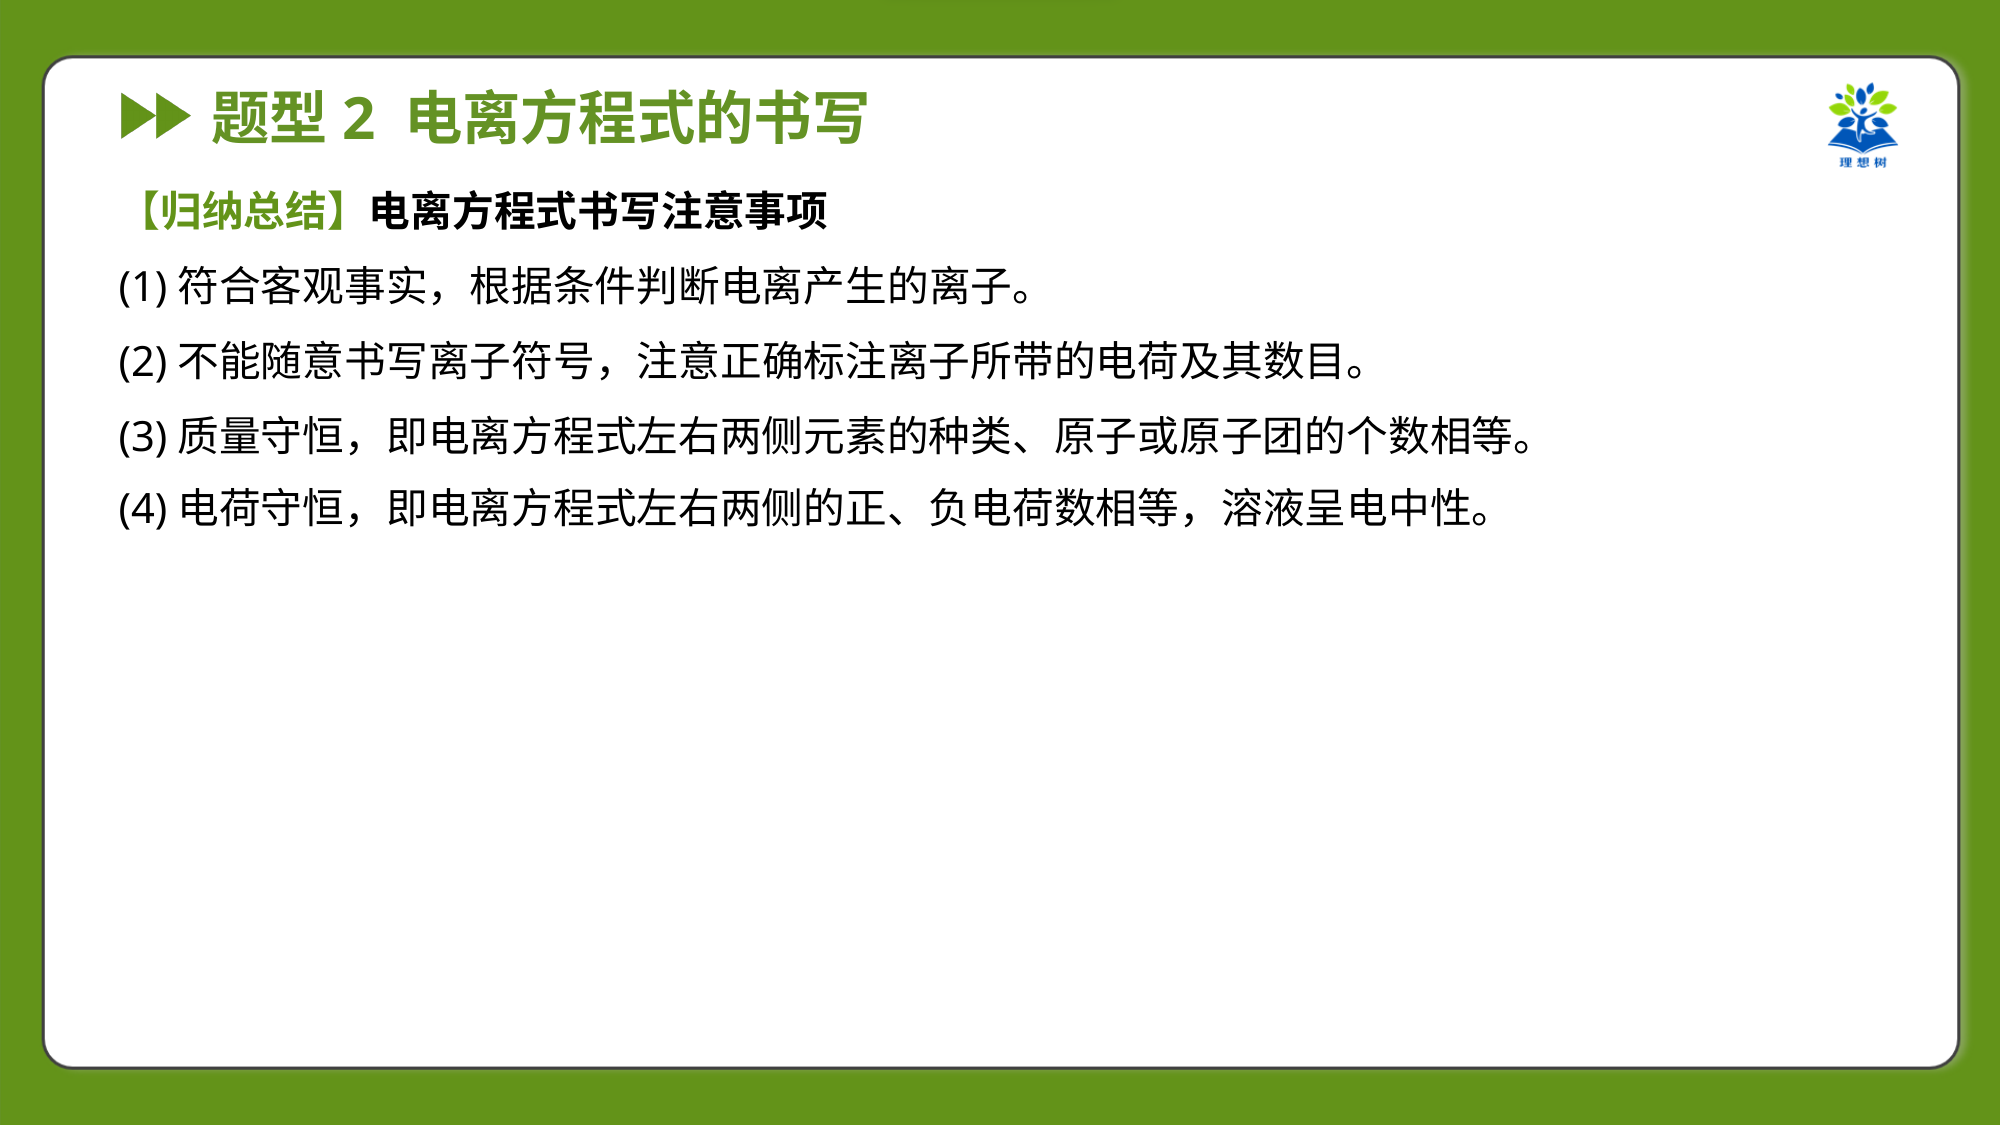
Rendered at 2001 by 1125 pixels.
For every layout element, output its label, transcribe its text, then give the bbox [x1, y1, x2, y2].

picture [0, 0, 2000, 1125]
text_box 【归纳总结】电离方程式书写注意事项 (1)符合客观事实，根据条件判断电离产生的离子。 (2)不能随意书写离子符号，注意正确标注离子所带的电荷及其数目。 (3)质量守恒，即电离方程式左右两侧元素的种类、原子或原子团的个数相等。 (4)电荷守恒，即电离方程式左右两侧的正、负电荷数相等，溶液呈电中性。 [118, 159, 1883, 525]
